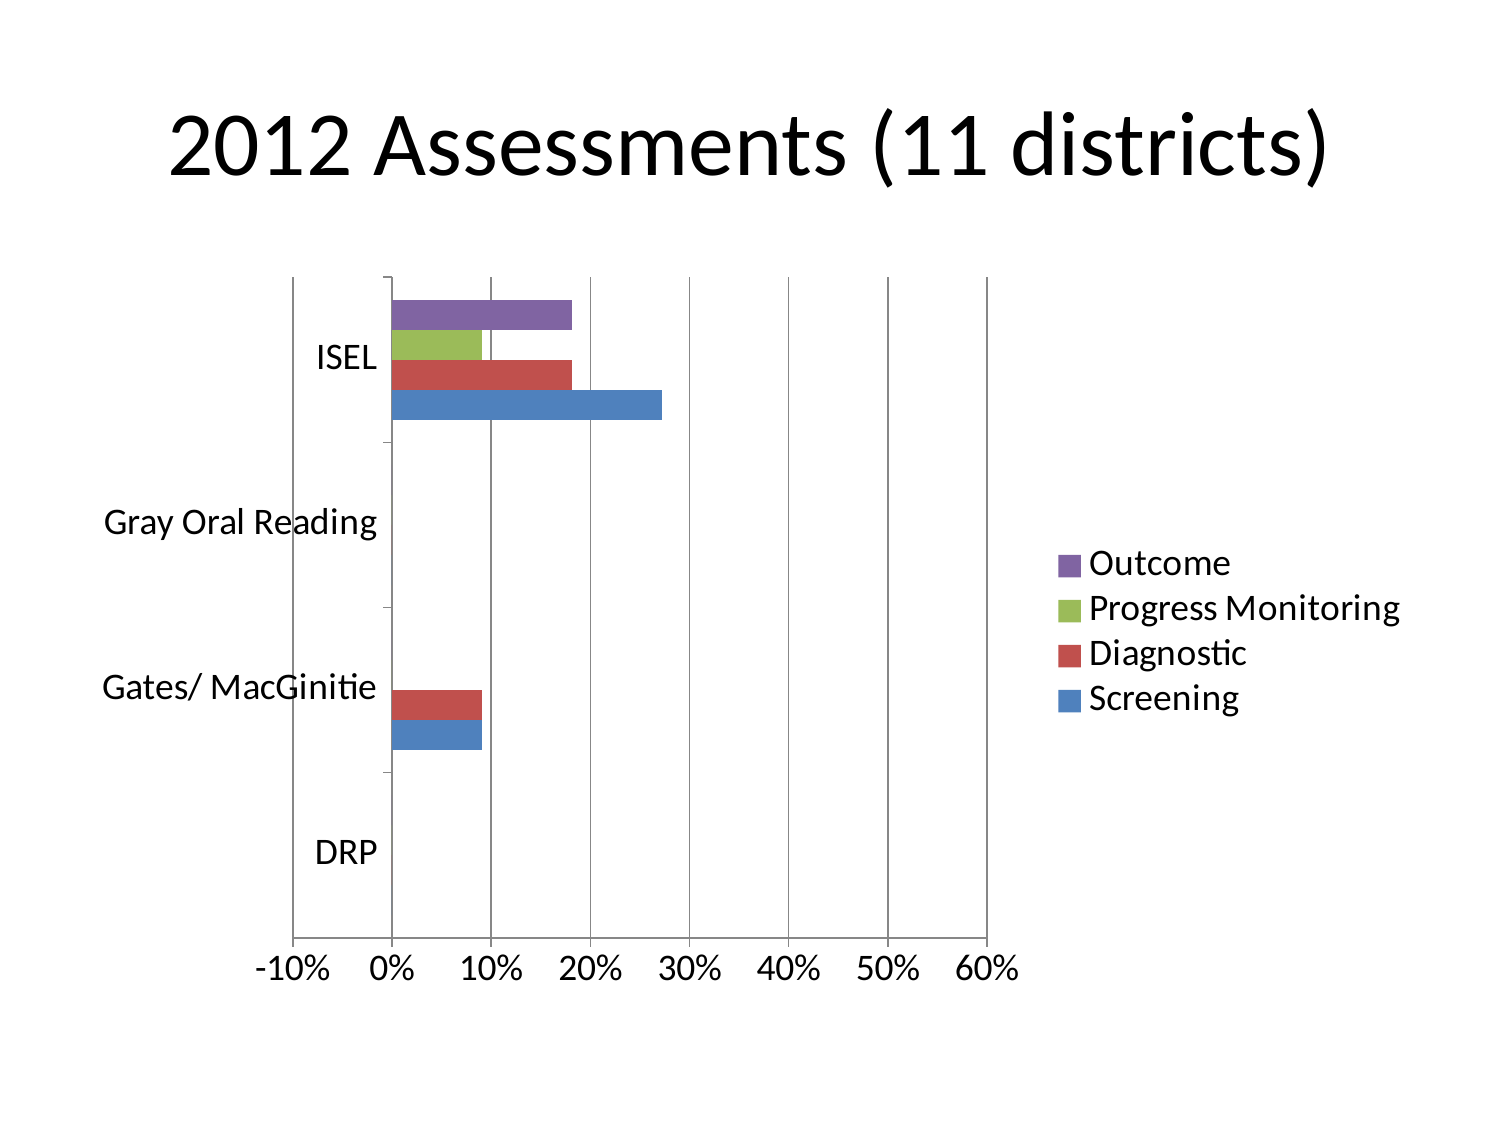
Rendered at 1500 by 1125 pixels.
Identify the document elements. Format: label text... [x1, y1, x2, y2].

title 2012 Assessments (11 districts) [75, 45, 1425, 233]
chart [74, 262, 1426, 1006]
